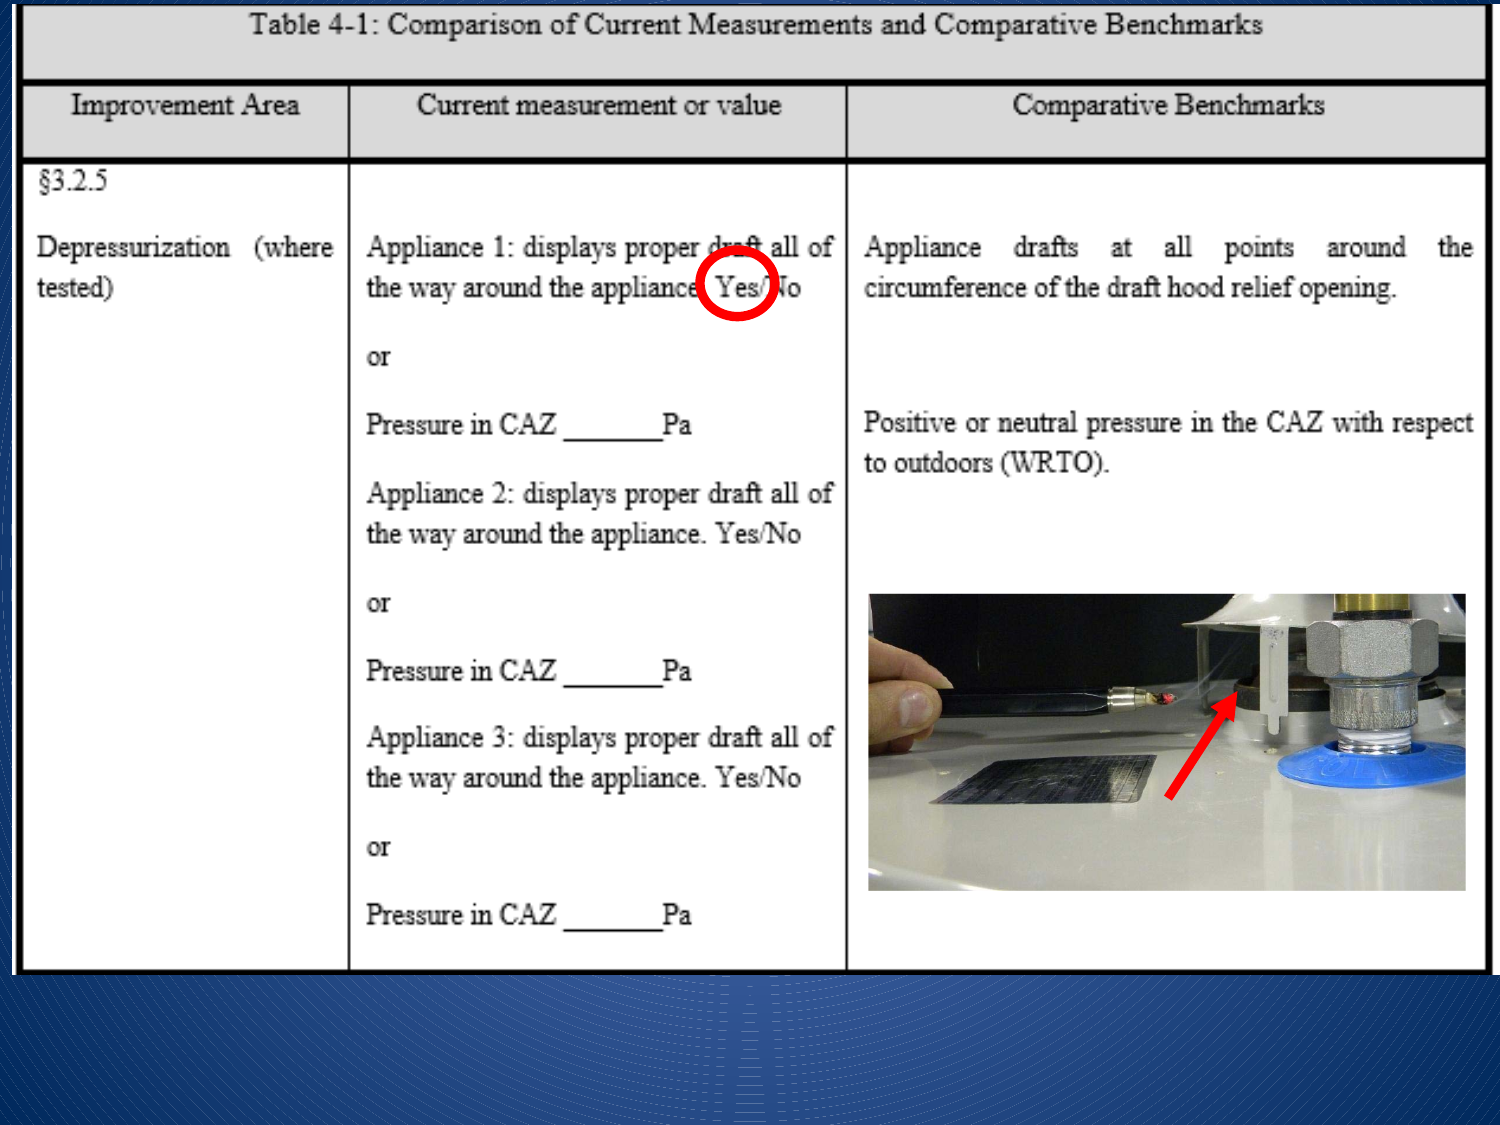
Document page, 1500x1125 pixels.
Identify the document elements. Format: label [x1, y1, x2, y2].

picture [12, 3, 1500, 976]
text_box [1167, 690, 1238, 799]
list [862, 587, 1474, 902]
